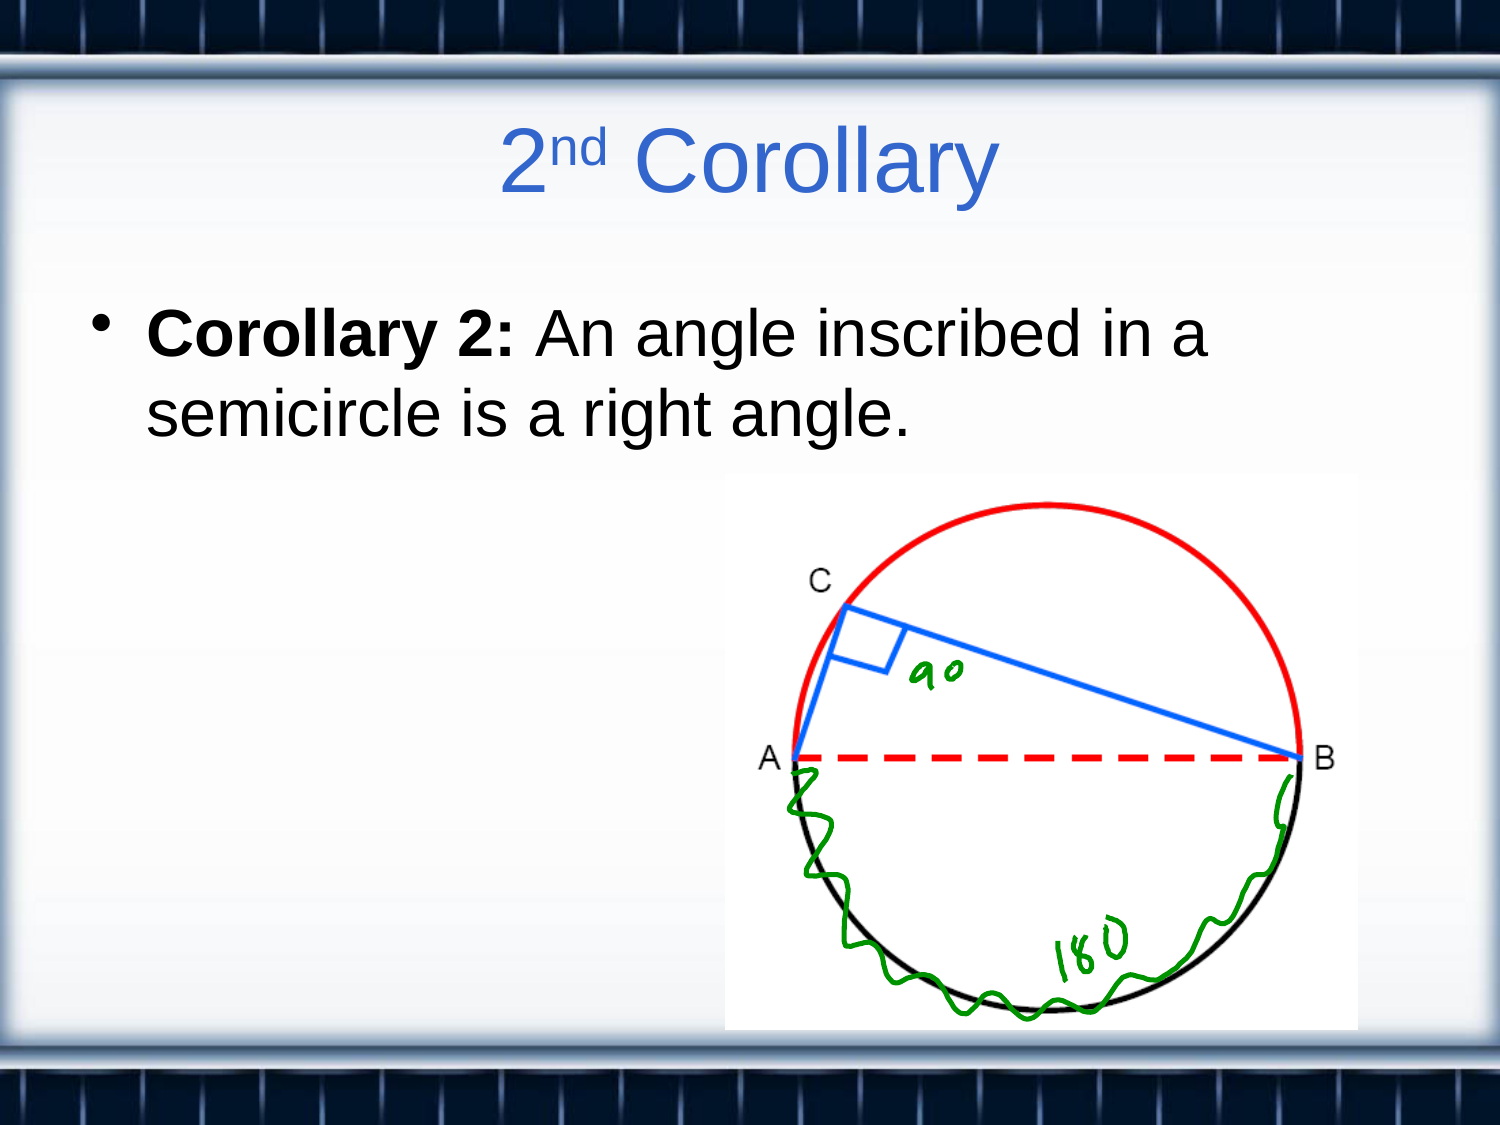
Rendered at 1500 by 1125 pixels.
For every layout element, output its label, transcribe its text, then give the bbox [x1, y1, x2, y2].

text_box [911, 662, 962, 690]
list Corollary 2: An angle inscribed in a semicircle is a right angle. [74, 282, 1426, 1026]
picture [0, 0, 1500, 1125]
title 2nd Corollary [74, 62, 1426, 251]
